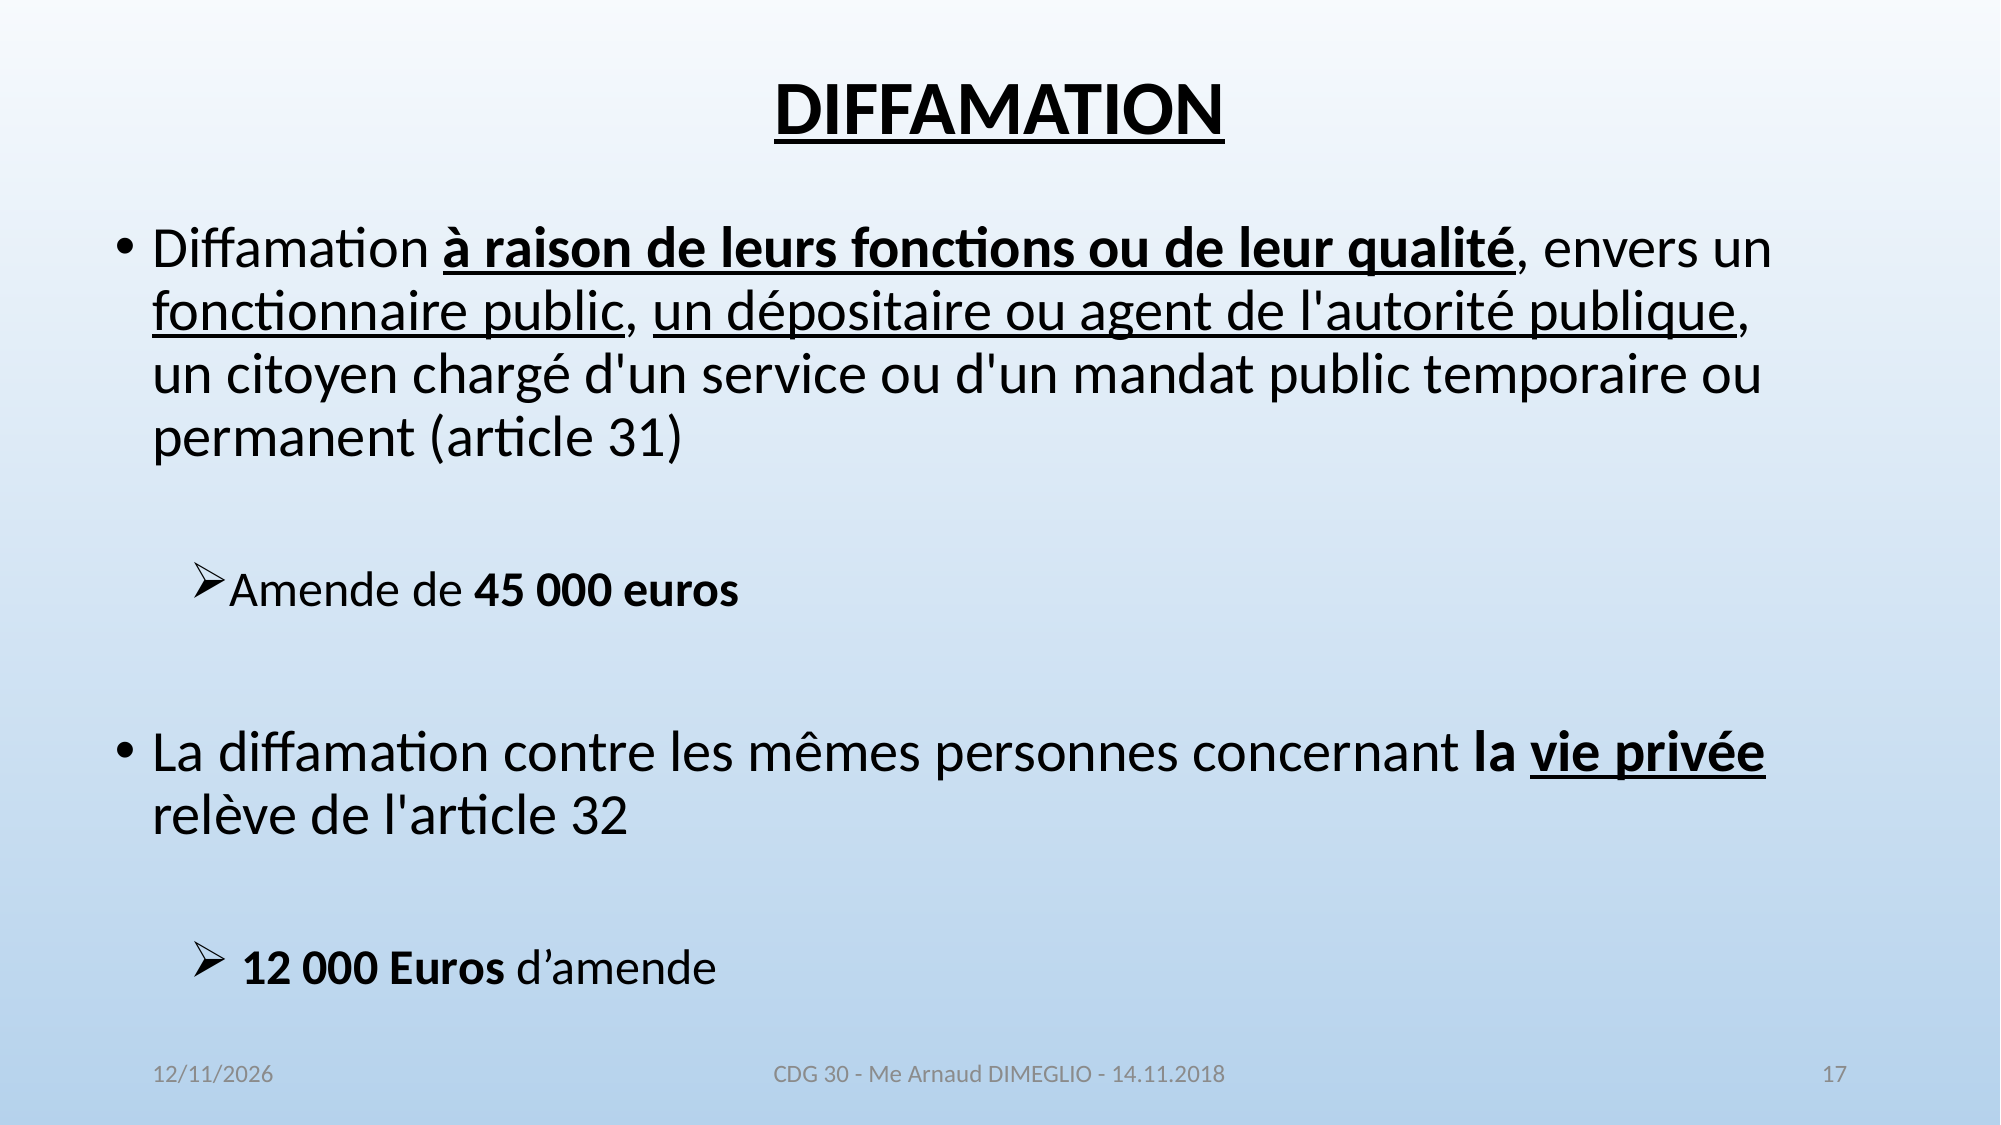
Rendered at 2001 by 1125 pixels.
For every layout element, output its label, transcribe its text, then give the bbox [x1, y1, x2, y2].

title DIFFAMATION [137, 59, 1863, 252]
slide_number 17 [1412, 1042, 1863, 1103]
footer CDG 30 - Me Arnaud DIMEGLIO - 14.11.2018 [662, 1042, 1338, 1103]
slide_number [137, 1042, 588, 1103]
list Diffamation à raison de leurs fonctions ou de leur qualité, envers un fonctionnaire public, un dépositaire ou agent de l'autorité publique, un citoyen chargé d'un service ou d'un mandat public temporaire ou permanent (article 31) Amende de 45 000 euros La diffamation contre les mêmes personnes concernant la vie privée relève de l'article 32 12 000 Euros d’amende [99, 210, 1825, 1066]
